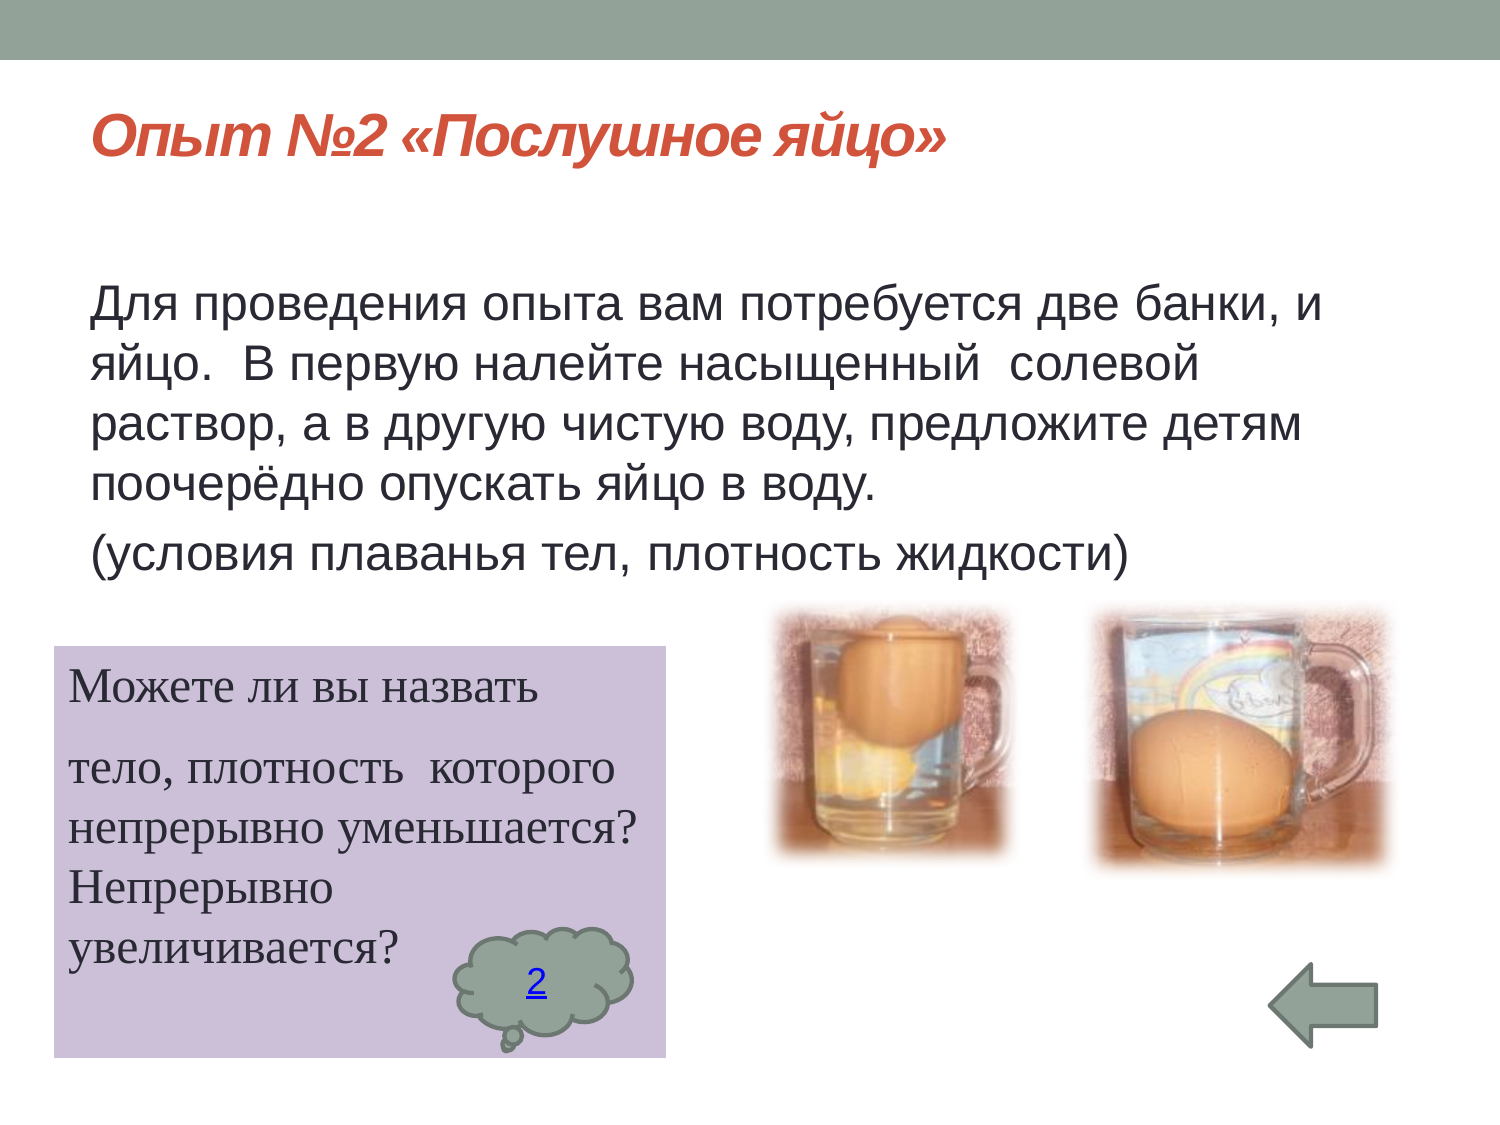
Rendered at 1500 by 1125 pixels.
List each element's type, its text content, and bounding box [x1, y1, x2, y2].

text_box 2 [452, 926, 634, 1054]
text_box Можете ли вы назвать тело, плотность которого непрерывно уменьшается? Непрерывно увеличивается? [53, 645, 668, 1059]
list Для проведения опыта вам потребуется две банки, и яйцо. В первую налейте насыщенный солевой раствор, а в другую чистую воду, предложите детям поочерёдно опускать яйцо в воду. (условия плаванья тел, плотность жидкости) [75, 262, 1425, 1063]
text_box [1267, 962, 1379, 1049]
picture [761, 597, 1022, 870]
picture [1080, 597, 1401, 882]
title Опыт №2 «Послушное яйцо» [75, 87, 1425, 250]
